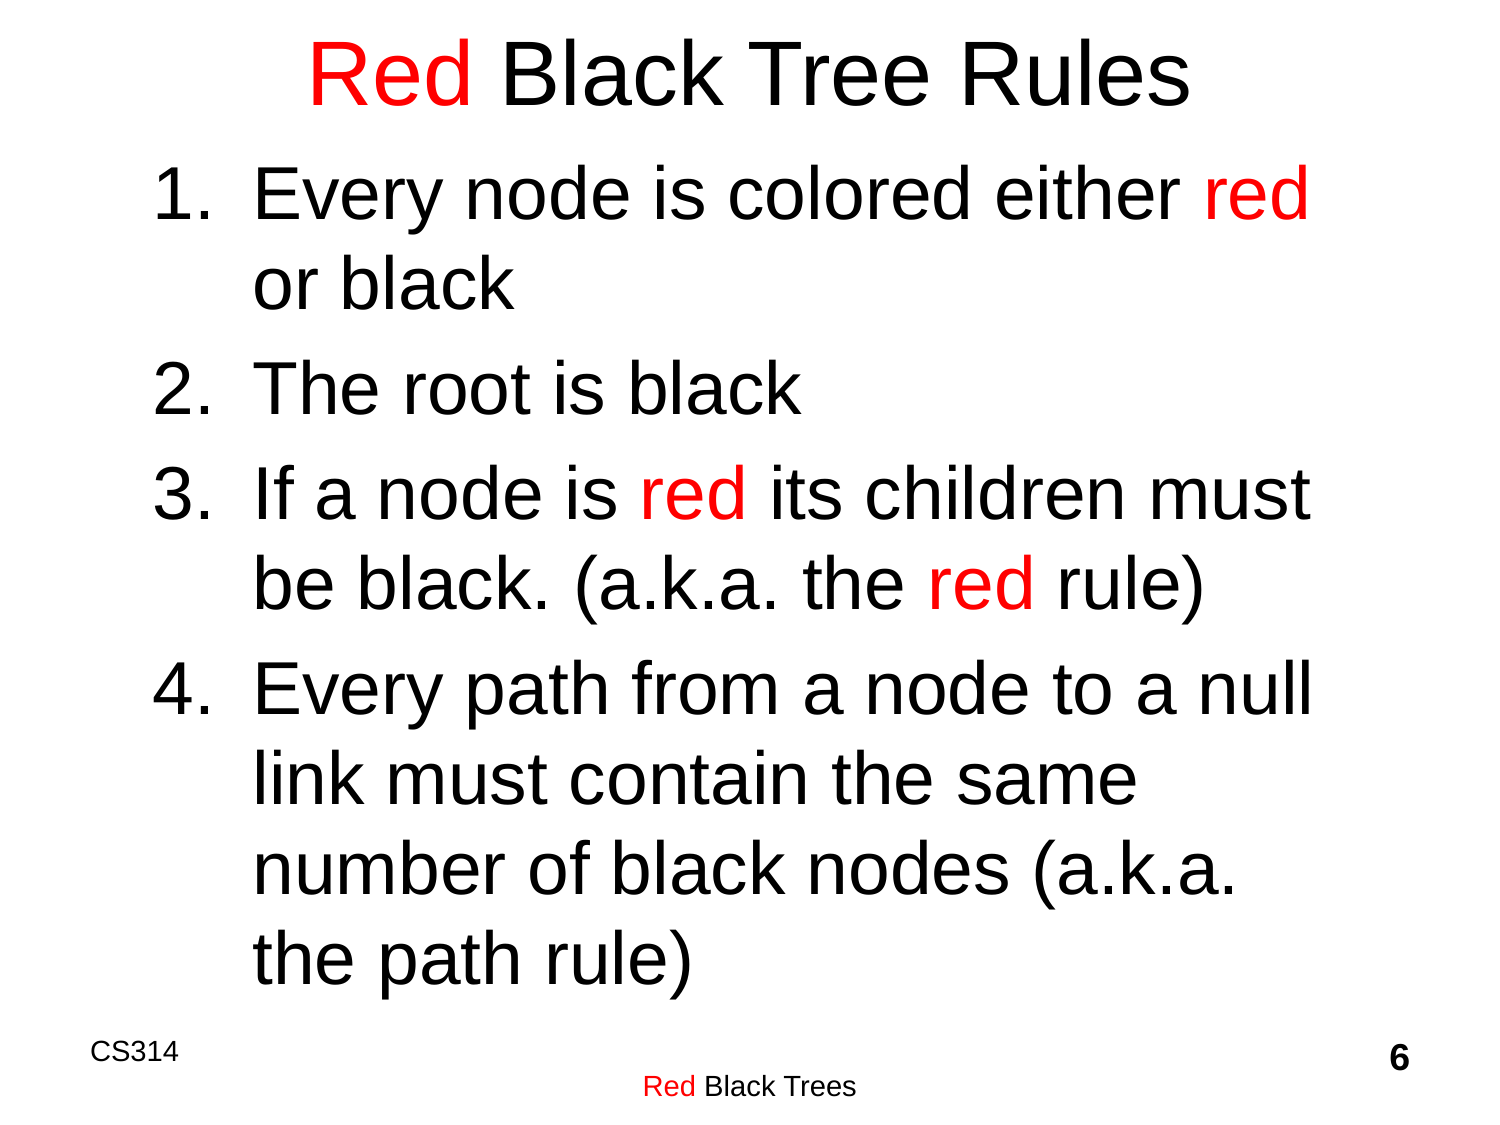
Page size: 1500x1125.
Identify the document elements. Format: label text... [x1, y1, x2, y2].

title Red Black Tree Rules [112, 0, 1388, 163]
slide_number CS314 [74, 1024, 451, 1101]
slide_number 6 [1112, 1024, 1426, 1101]
list Every node is colored either red or black The root is black If a node is red its children must be black. (a.k.a. the red rule) Every path from a node to a null link must contain the same number of black nodes (a.k.a. the path rule) [137, 137, 1375, 1038]
footer Red Black Trees [462, 1038, 1038, 1101]
